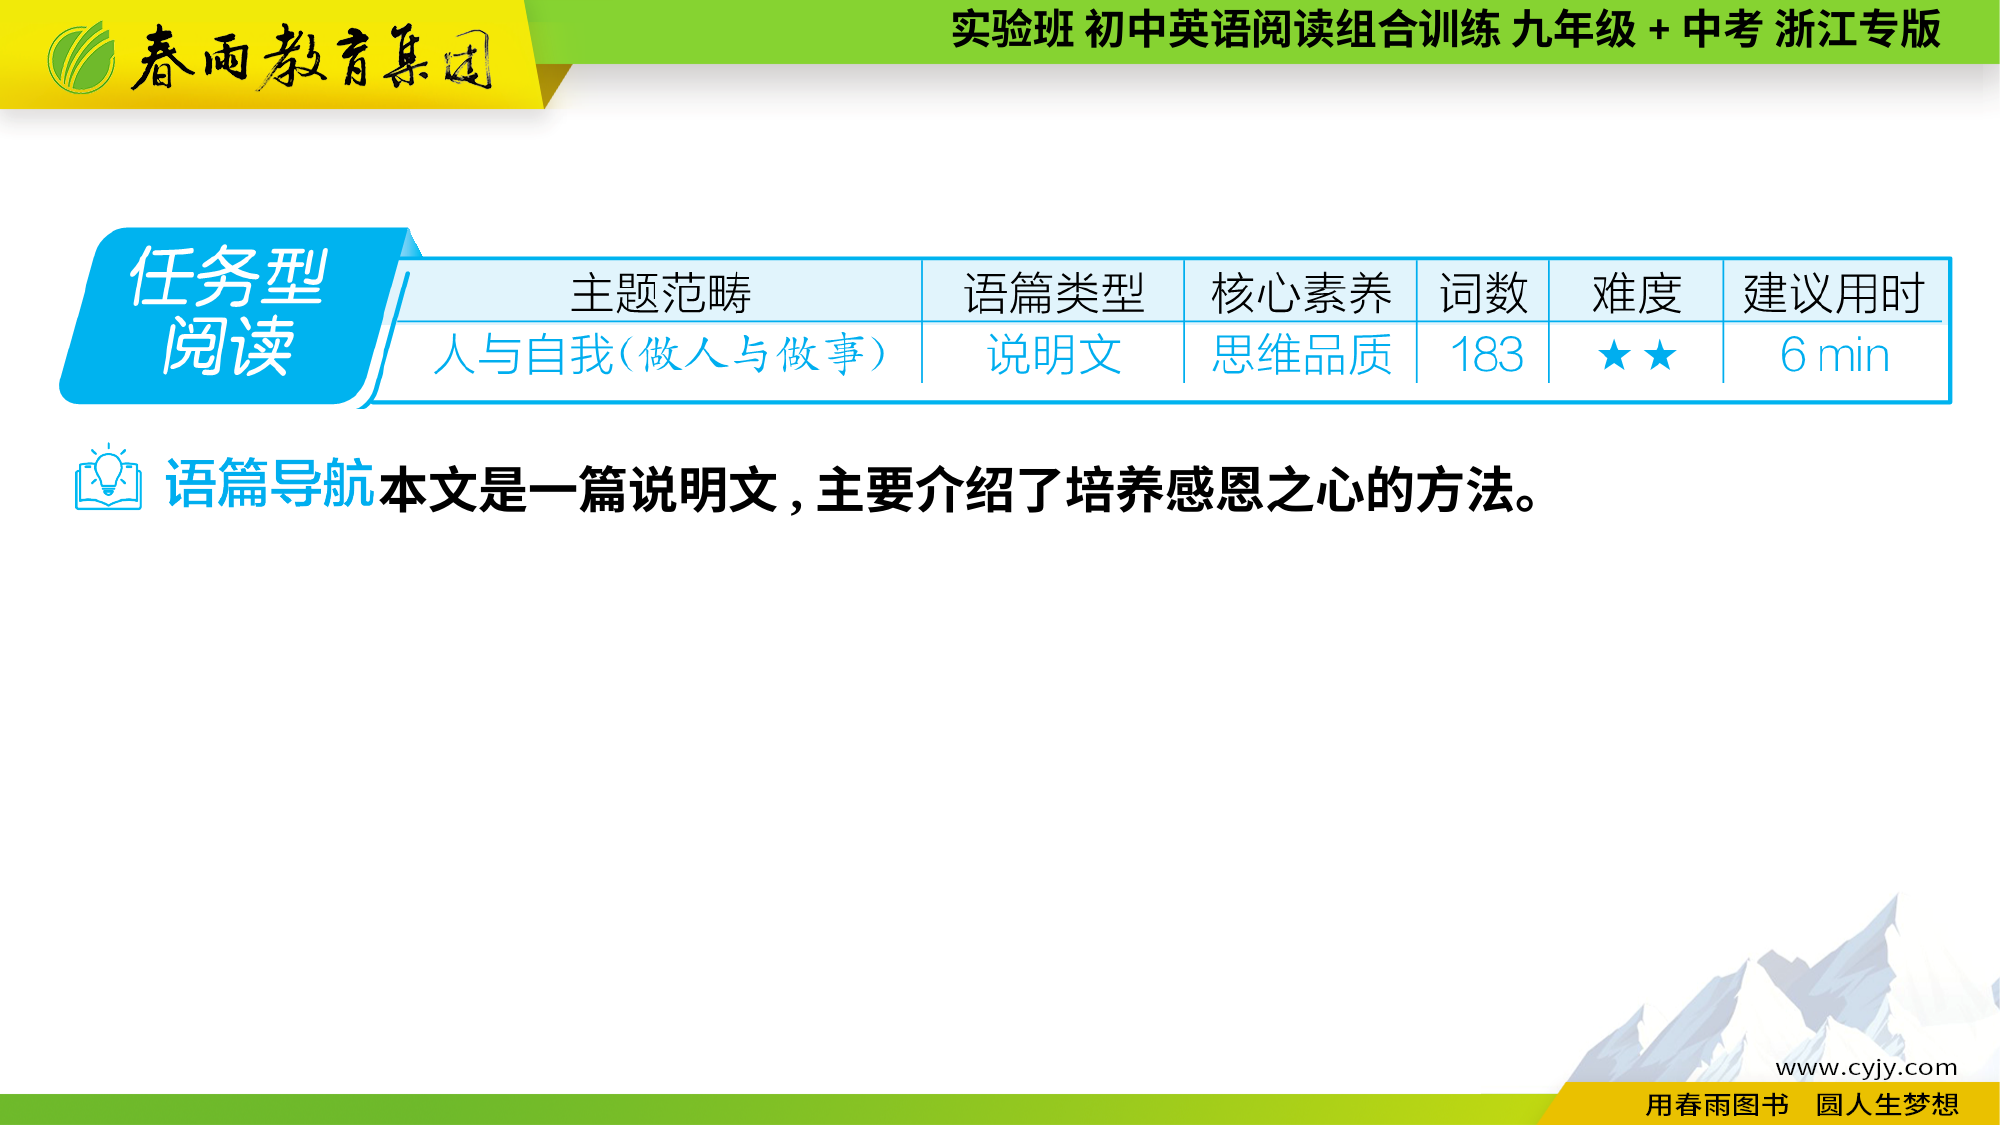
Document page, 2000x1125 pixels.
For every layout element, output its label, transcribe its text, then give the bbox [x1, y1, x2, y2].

picture [0, 0, 2000, 1125]
list 本文是一篇说明文,主要介绍了培养感恩之心的方法。 [59, 421, 1944, 528]
